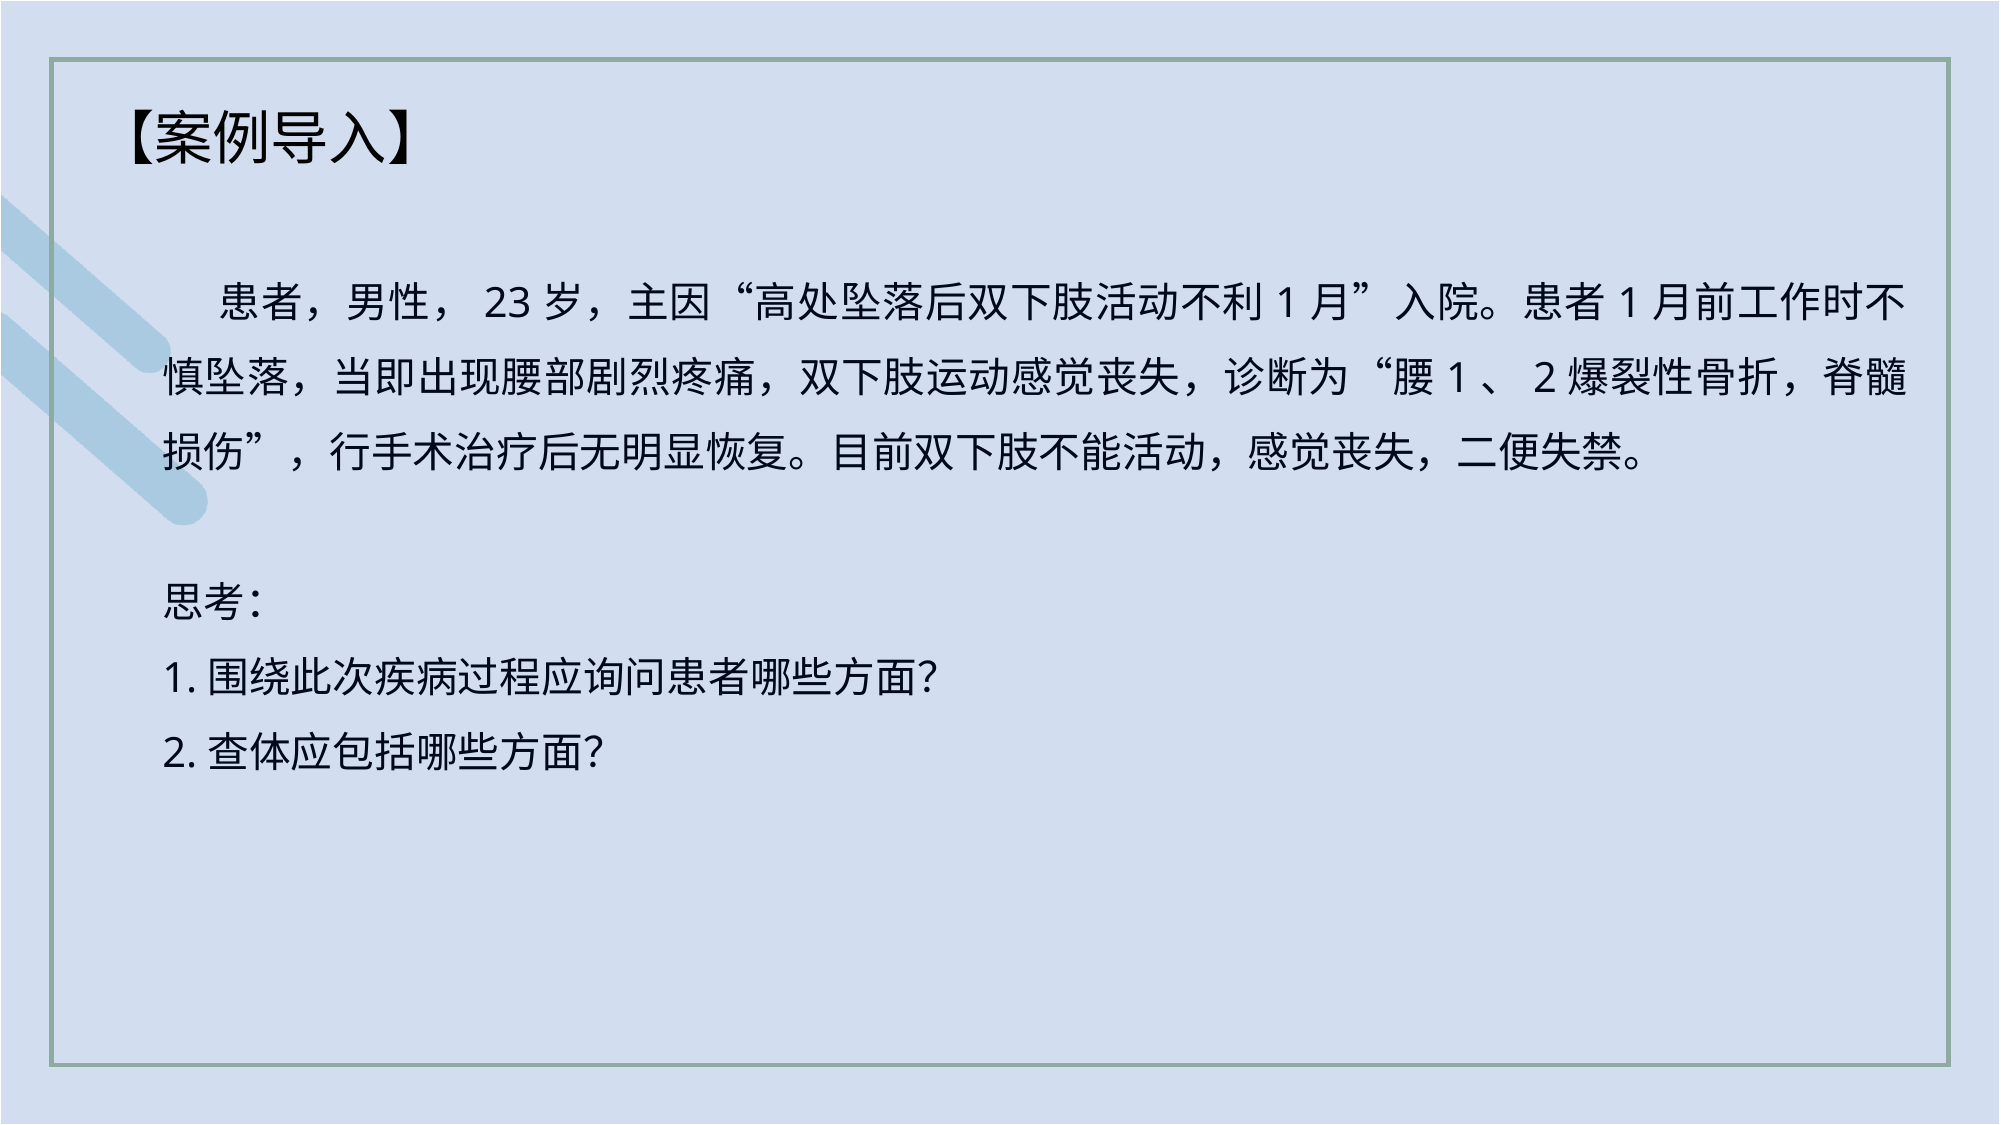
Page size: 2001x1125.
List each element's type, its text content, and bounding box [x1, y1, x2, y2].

text_box 患者，男性，23岁，主因“高处坠落后双下肢活动不利1月”入院。患者1月前工作时不慎坠落，当即出现腰部剧烈疼痛，双下肢运动感觉丧失，诊断为“腰1、2爆裂性骨折，脊髓损伤”，行手术治疗后无明显恢复。目前双下肢不能活动，感觉丧失，二便失禁。 思考： 1.围绕此次疾病过程应询问患者哪些方面？ 2.查体应包括哪些方面？ [147, 243, 1922, 851]
text_box 【案例导入】 [51, 101, 490, 185]
